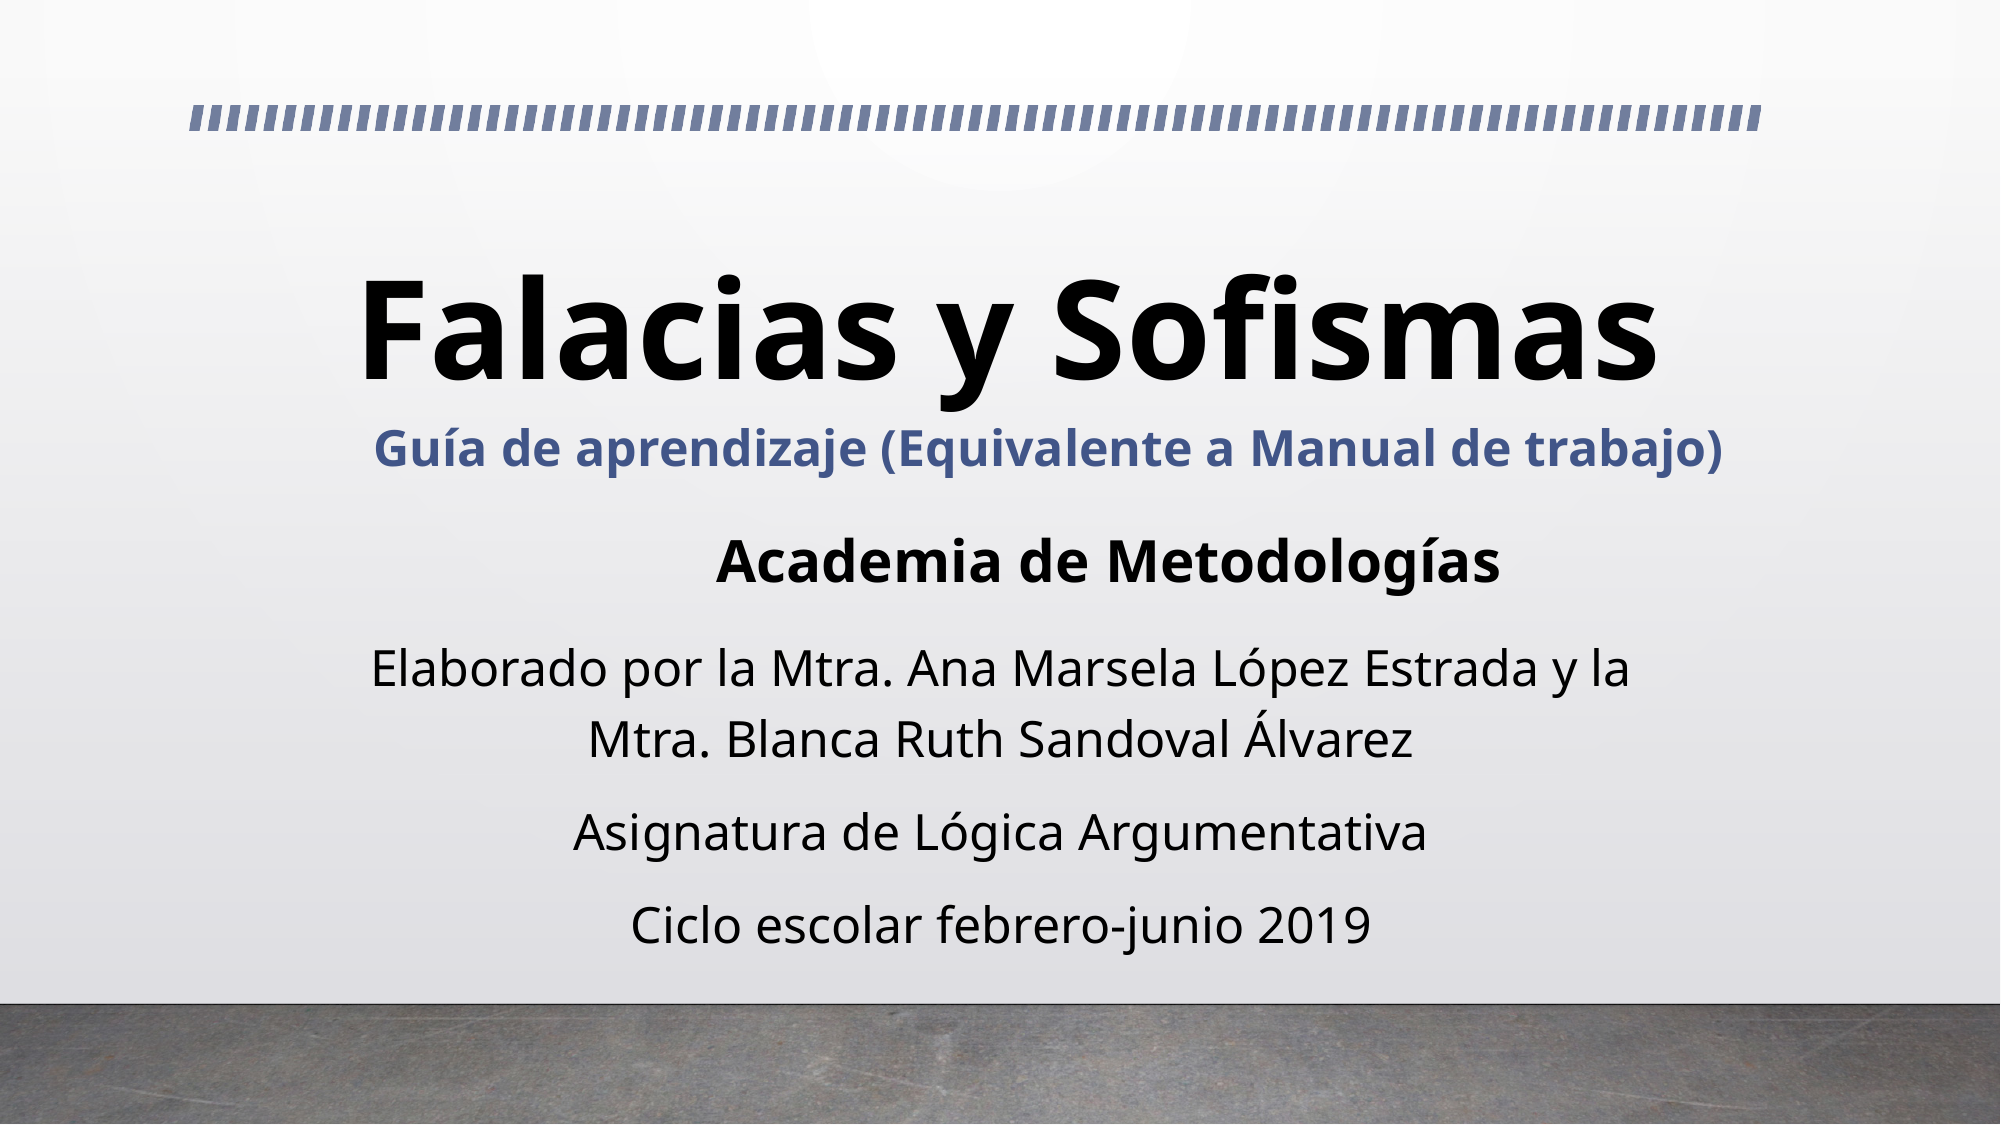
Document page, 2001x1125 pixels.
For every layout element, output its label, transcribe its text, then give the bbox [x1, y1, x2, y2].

subtitle Elaborado por la Mtra. Ana Marsela López Estrada y la Mtra. Blanca Ruth Sandoval Álvarez Asignatura de Lógica Argumentativa Ciclo escolar febrero-junio 2019 [292, 608, 1710, 785]
title Falacias y Sofismas [339, 0, 1757, 410]
picture [0, 1004, 2000, 1124]
text_box Academia de Metodologías [701, 516, 1517, 602]
text_box Guía de aprendizaje (Equivalente a Manual de trabajo) [359, 409, 1740, 485]
